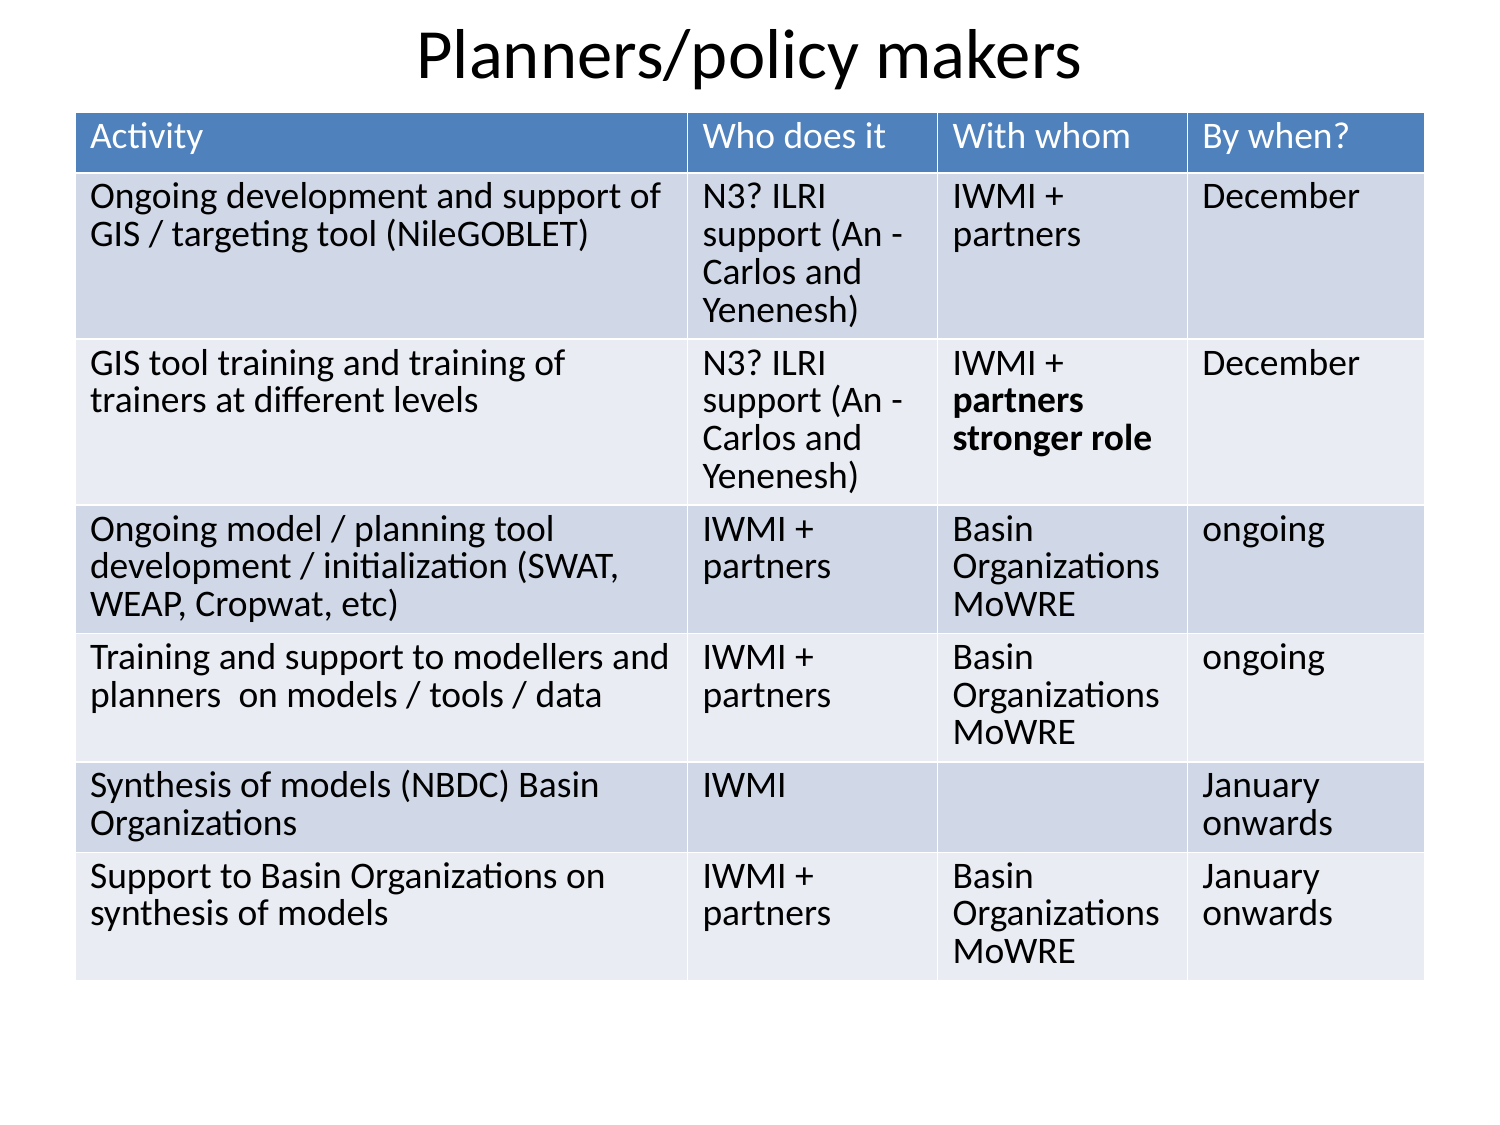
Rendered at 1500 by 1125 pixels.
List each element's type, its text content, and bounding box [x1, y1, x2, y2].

table_header Activity [76, 113, 687, 172]
table_cell IWMI [688, 763, 937, 852]
title Planners/policy makers [75, 0, 1425, 100]
table_cell Basin Organizations MoWRE [938, 634, 1187, 761]
table_cell January onwards [1188, 763, 1424, 852]
table_cell N3? ILRI support (An -Carlos and Yenenesh) [688, 340, 937, 504]
table_cell N3? ILRI support (An -Carlos and Yenenesh) [688, 174, 937, 338]
table_cell Basin Organizations MoWRE [938, 853, 1187, 980]
table_cell December [1188, 174, 1424, 338]
table_cell IWMI + partners stronger role [938, 340, 1187, 504]
table_cell December [1188, 340, 1424, 504]
table_cell January onwards [1188, 853, 1424, 980]
table_cell IWMI + partners [688, 853, 937, 980]
table_cell Ongoing model / planning tool development / initialization (SWAT, WEAP, Cropwat, etc) [76, 506, 687, 633]
table_cell ongoing [1188, 506, 1424, 633]
table_cell IWMI + partners [938, 174, 1187, 338]
table_header By when? [1188, 113, 1424, 172]
table_header With whom [938, 113, 1187, 172]
table_cell GIS tool training and training of trainers at different levels [76, 340, 687, 504]
table_cell Training and support to modellers and planners on models / tools / data [76, 634, 687, 761]
table_cell [938, 763, 1187, 852]
table_cell Ongoing development and support of GIS / targeting tool (NileGOBLET) [76, 174, 687, 338]
table_cell Support to Basin Organizations on synthesis of models [76, 853, 687, 980]
table_cell Basin Organizations MoWRE [938, 506, 1187, 633]
table_cell IWMI + partners [688, 506, 937, 633]
table_cell IWMI + partners [688, 634, 937, 761]
table_cell ongoing [1188, 634, 1424, 761]
table_cell Synthesis of models (NBDC) Basin Organizations [76, 763, 687, 852]
table_header Who does it [688, 113, 937, 172]
